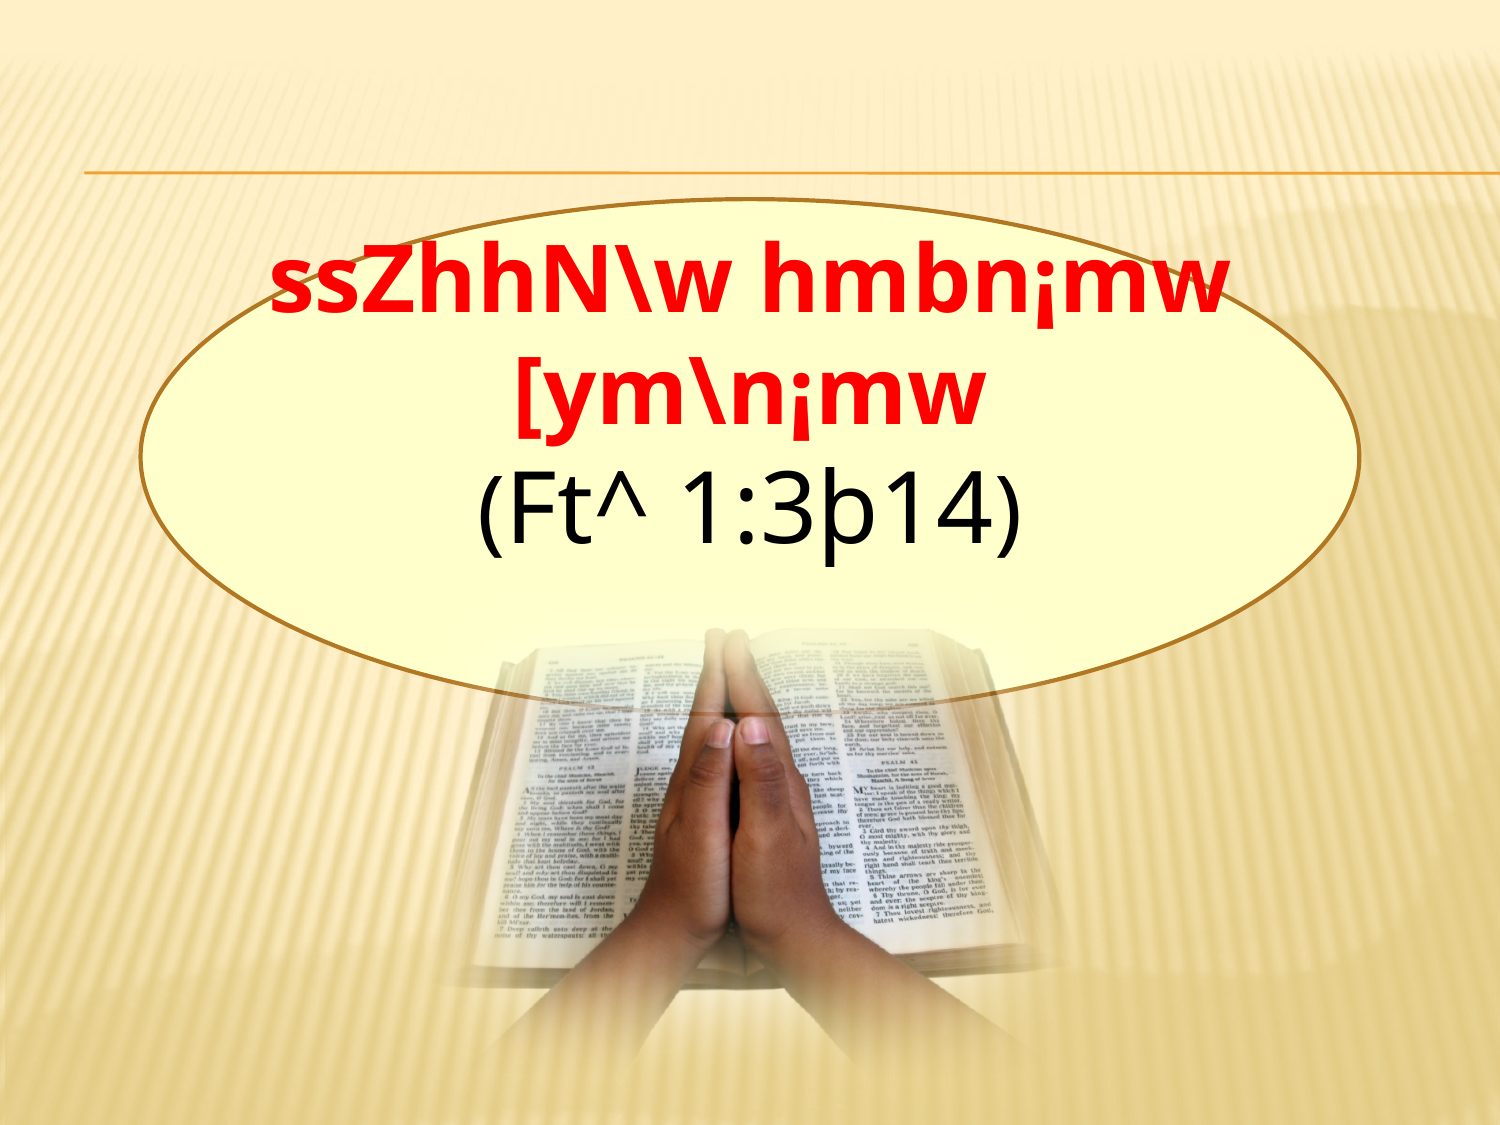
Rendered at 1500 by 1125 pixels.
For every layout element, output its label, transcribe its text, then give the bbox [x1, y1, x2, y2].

text_box [200, 571, 1300, 671]
picture [409, 573, 1091, 1085]
text_box ssZhhN\w hmbn¡mw [ym\n¡mw (Ft^ 1:3þ14) [35, 210, 1465, 571]
text_box [559, 197, 941, 210]
